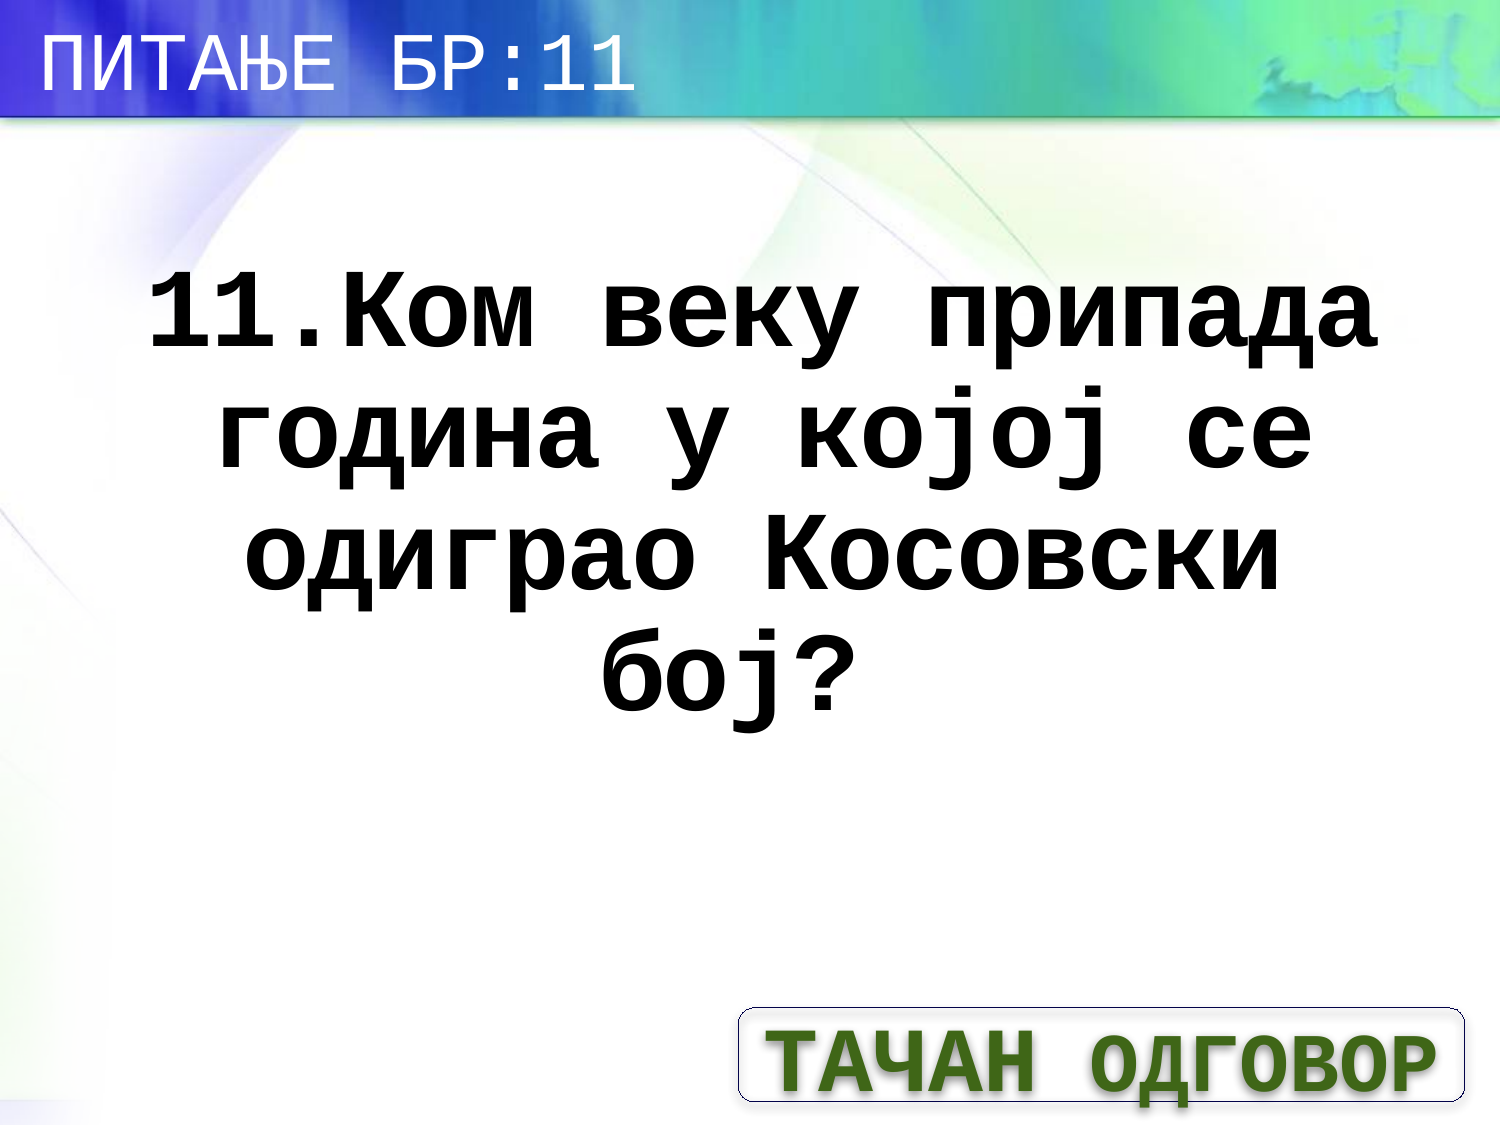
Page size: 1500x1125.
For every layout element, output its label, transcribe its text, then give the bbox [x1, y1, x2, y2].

text_box ПИТАЊЕ БР:11 [23, 0, 692, 115]
picture [0, 0, 1500, 1125]
title 11.Ком веку припада година у којој се одиграо Косовски бој? [128, 234, 1395, 750]
text_box ТАЧАН ОДГОВОР [738, 1007, 1465, 1102]
